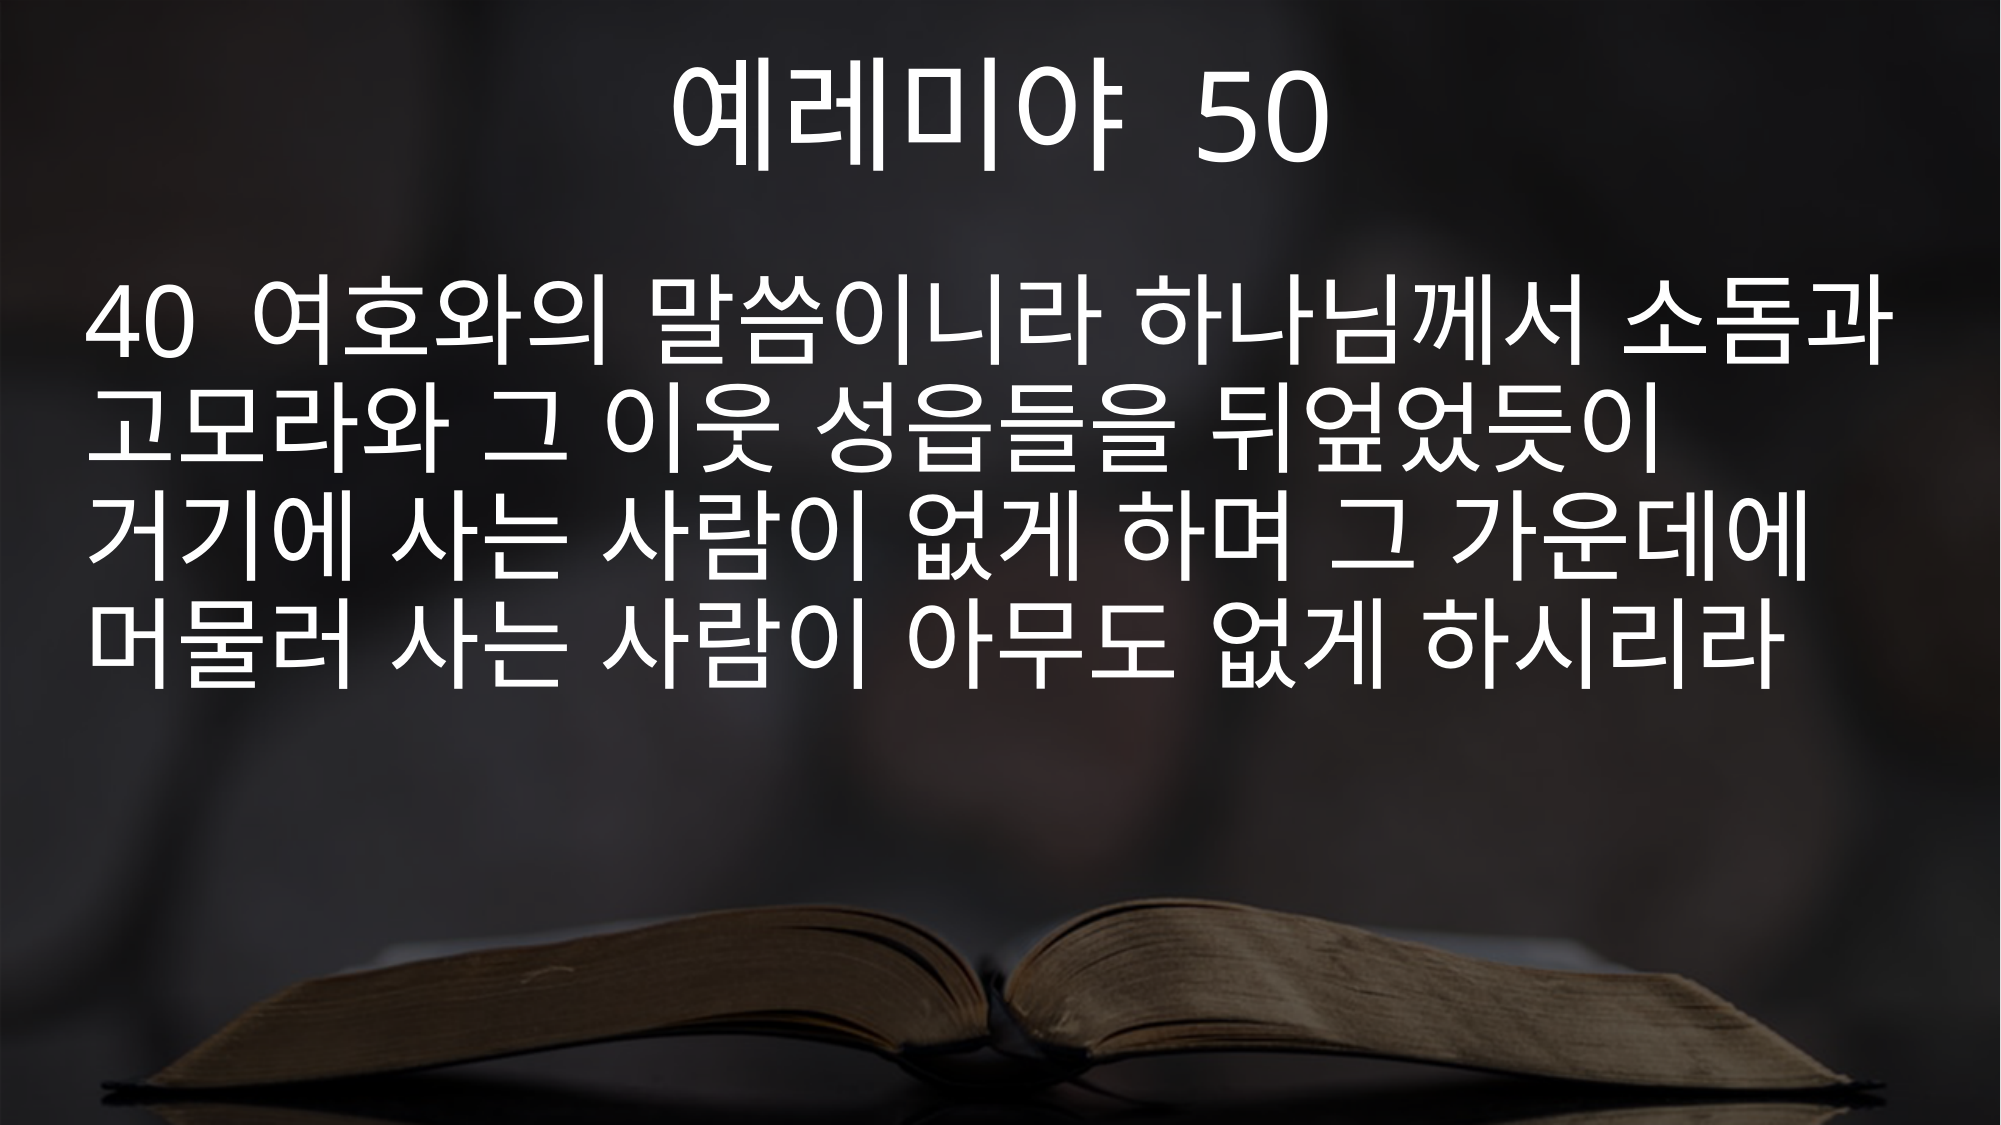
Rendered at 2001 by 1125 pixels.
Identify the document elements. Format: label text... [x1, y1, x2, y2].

list 40 여호와의 말씀이니라 하나님께서 소돔과 고모라와 그 이웃 성읍들을 뒤엎었듯이 거기에 사는 사람이 없게 하며 그 가운데에 머물러 사는 사람이 아무도 없게 하시리라 [69, 263, 1953, 423]
picture [0, 0, 2001, 1125]
footer 예레미야 50 [0, 32, 2000, 192]
